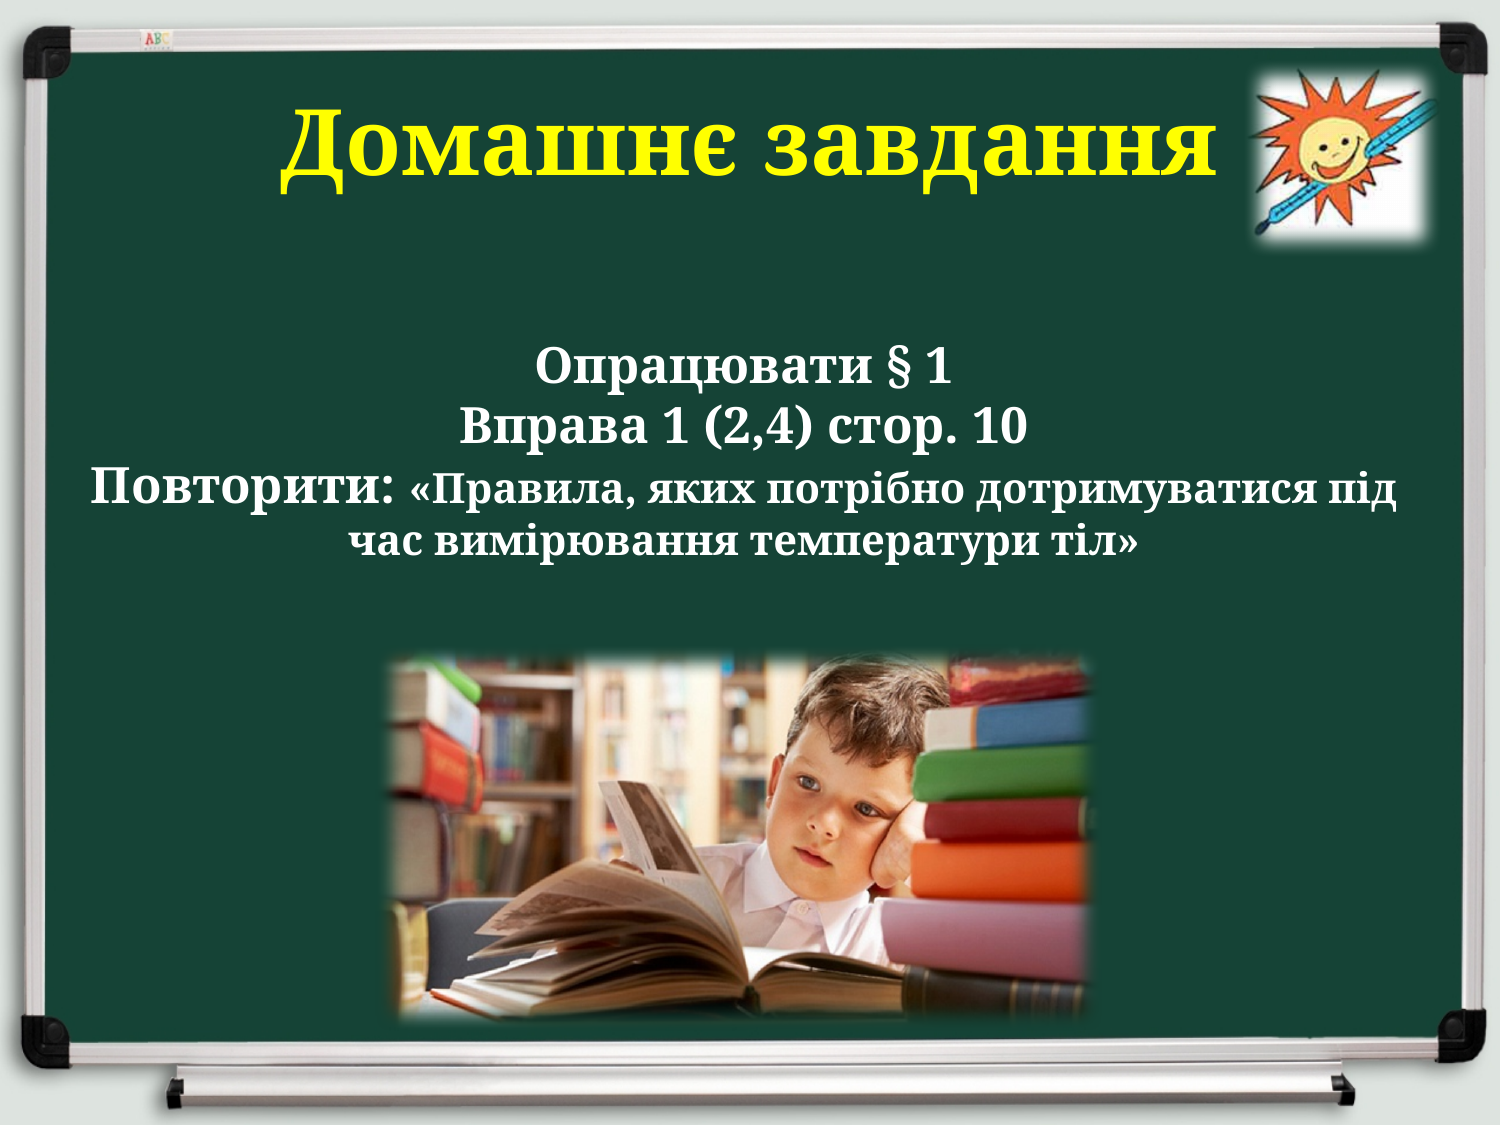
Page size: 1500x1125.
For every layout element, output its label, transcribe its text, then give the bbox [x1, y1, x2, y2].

title Домашнє завдання [74, 44, 1426, 233]
picture [0, 0, 1500, 1125]
text_box Опрацювати § 1 Вправа 1 (2,4) стор. 10 Повторити: «Правила, яких потрібно дотримуватися під час вимірювання температури тіл» [46, 281, 1442, 671]
